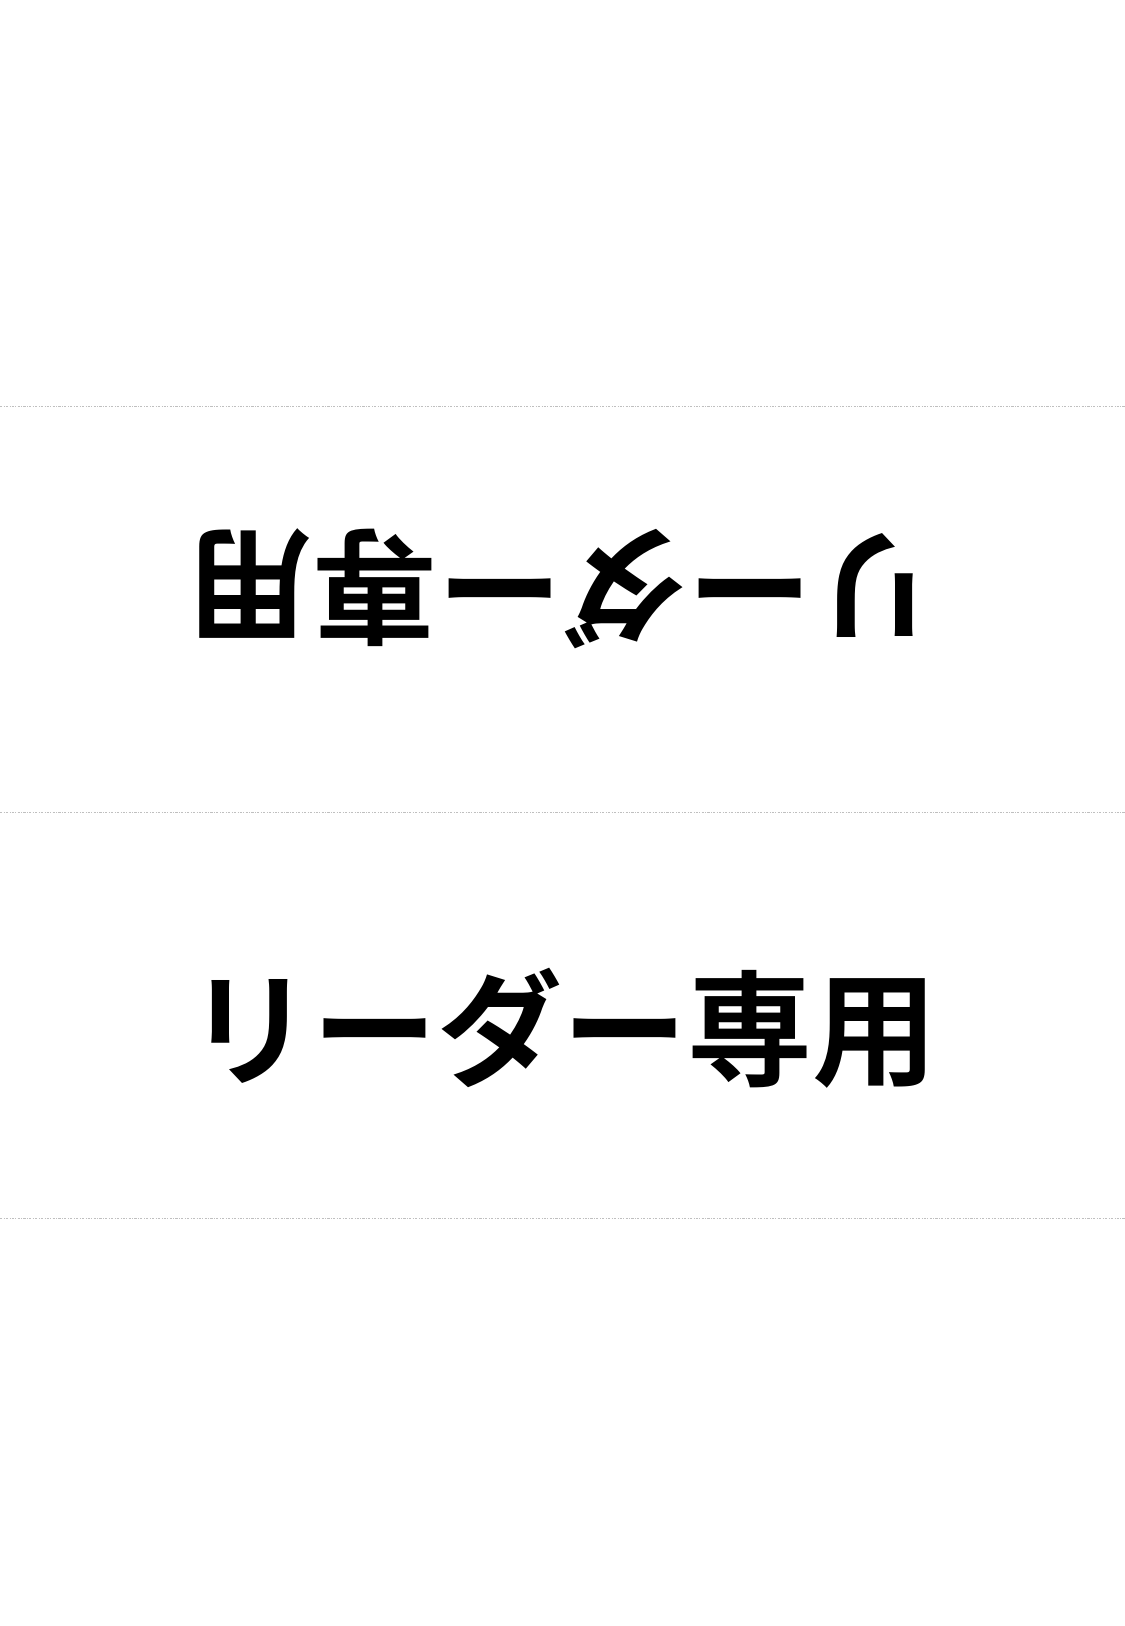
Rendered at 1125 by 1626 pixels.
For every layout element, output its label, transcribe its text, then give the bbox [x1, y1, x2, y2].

text_box リーダー専用 [172, 508, 953, 673]
text_box リーダー専用 [172, 943, 953, 1109]
